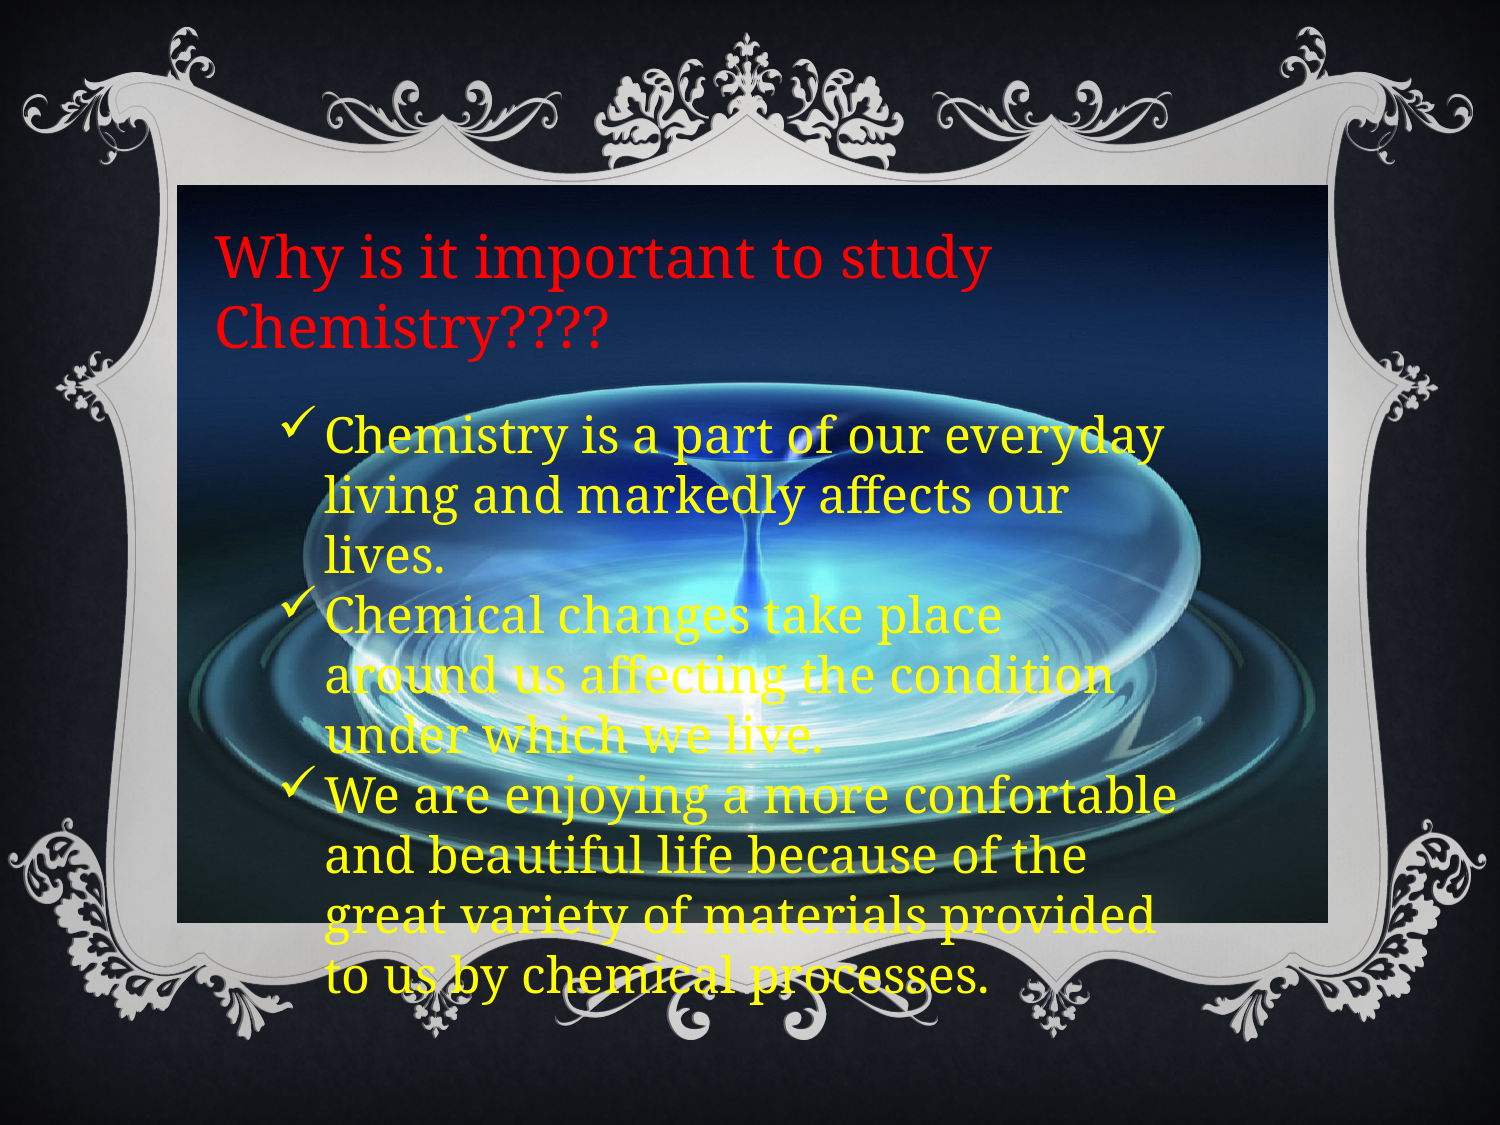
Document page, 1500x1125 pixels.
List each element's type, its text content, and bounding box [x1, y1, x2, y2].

text_box Chemistry is a part of our everyday living and markedly affects our lives. Chemical changes take place around us affecting the condition under which we live. We are enjoying a more confortable and beautiful life because of the great variety of materials provided to us by chemical processes. [262, 923, 1200, 1011]
picture [0, 0, 1500, 1125]
